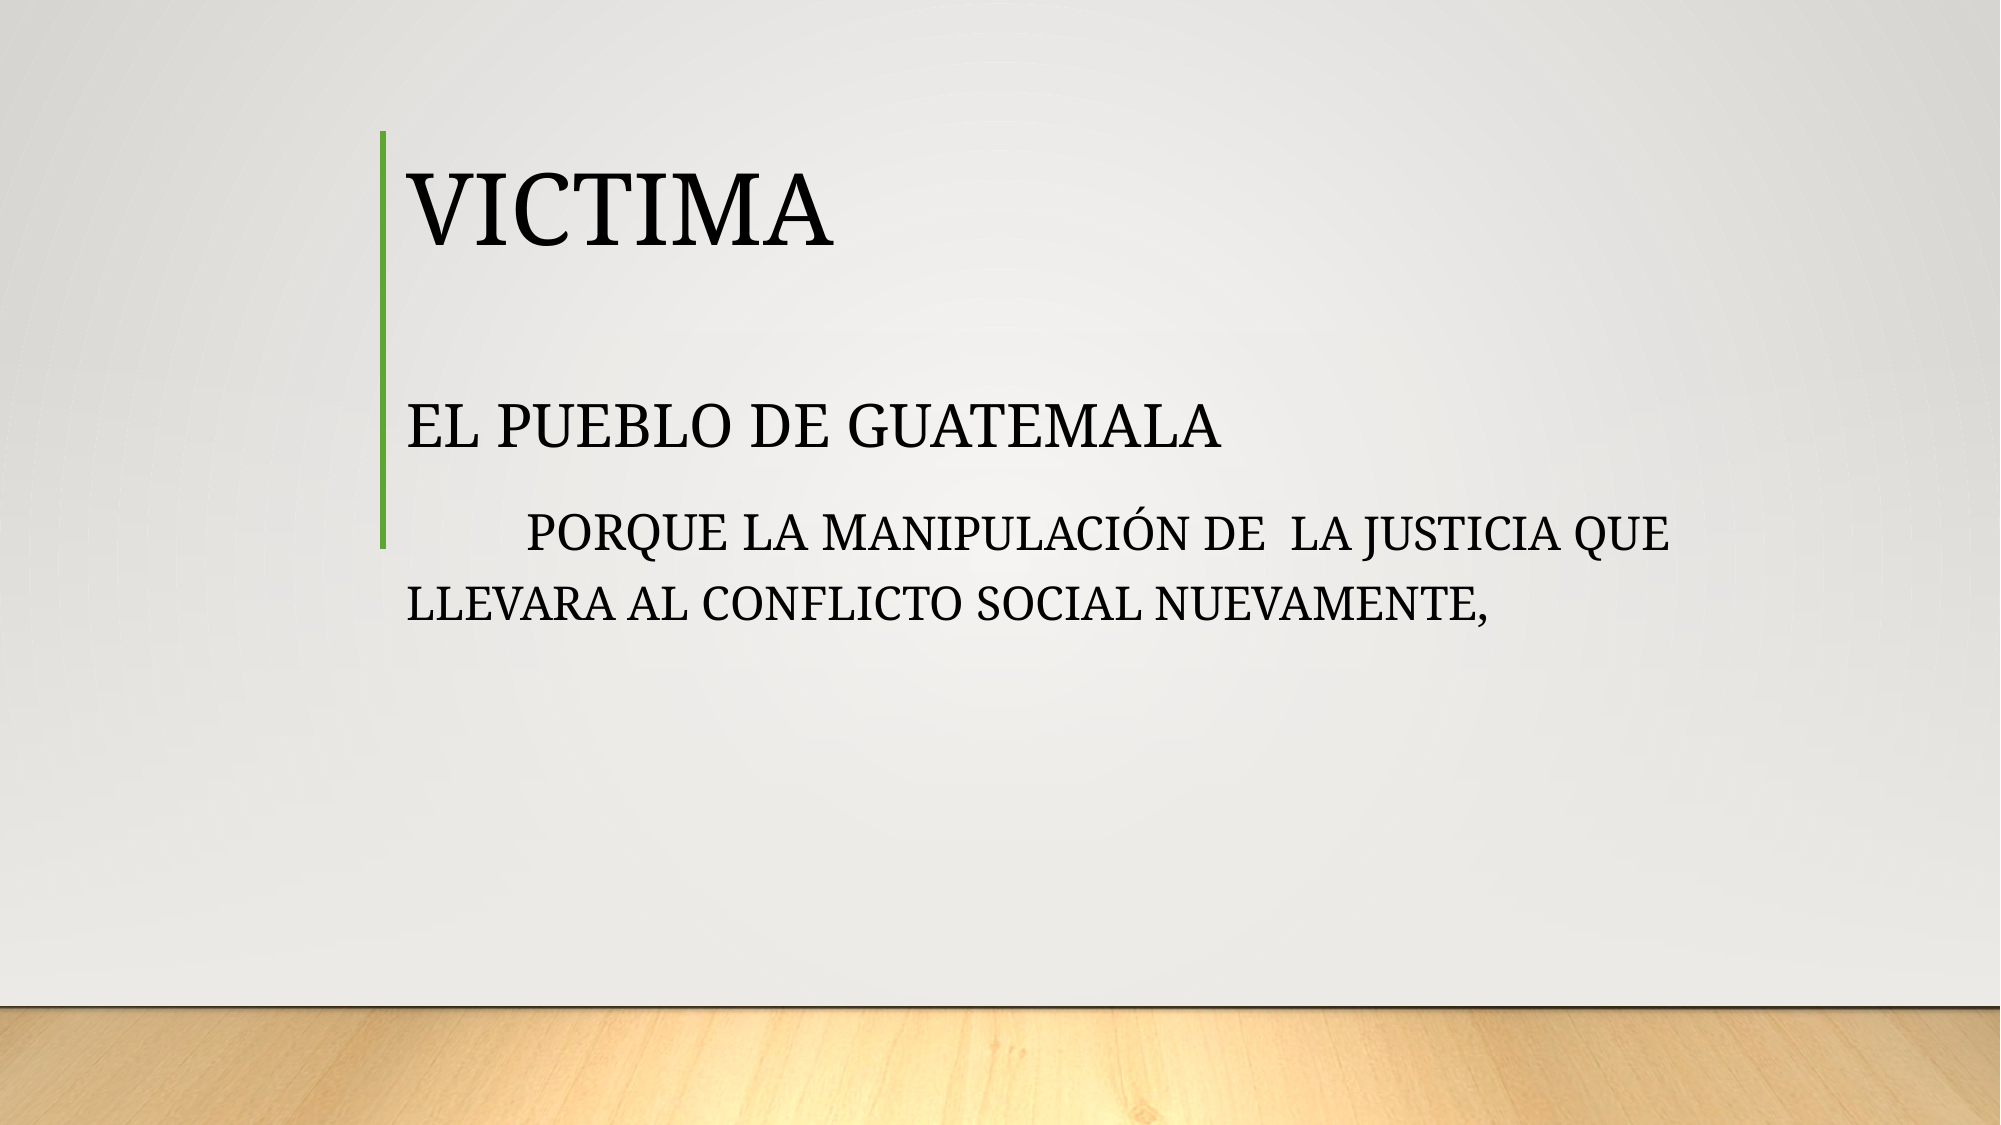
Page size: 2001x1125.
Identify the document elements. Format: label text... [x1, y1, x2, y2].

subtitle EL PUEBLO DE GUATEMALA PORQUE LA Manipulación de la justicia QUE llevara al conflicto social nuevamente, [391, 357, 1833, 647]
picture [0, 1006, 2000, 1125]
title VICTIMA [391, 131, 1814, 268]
